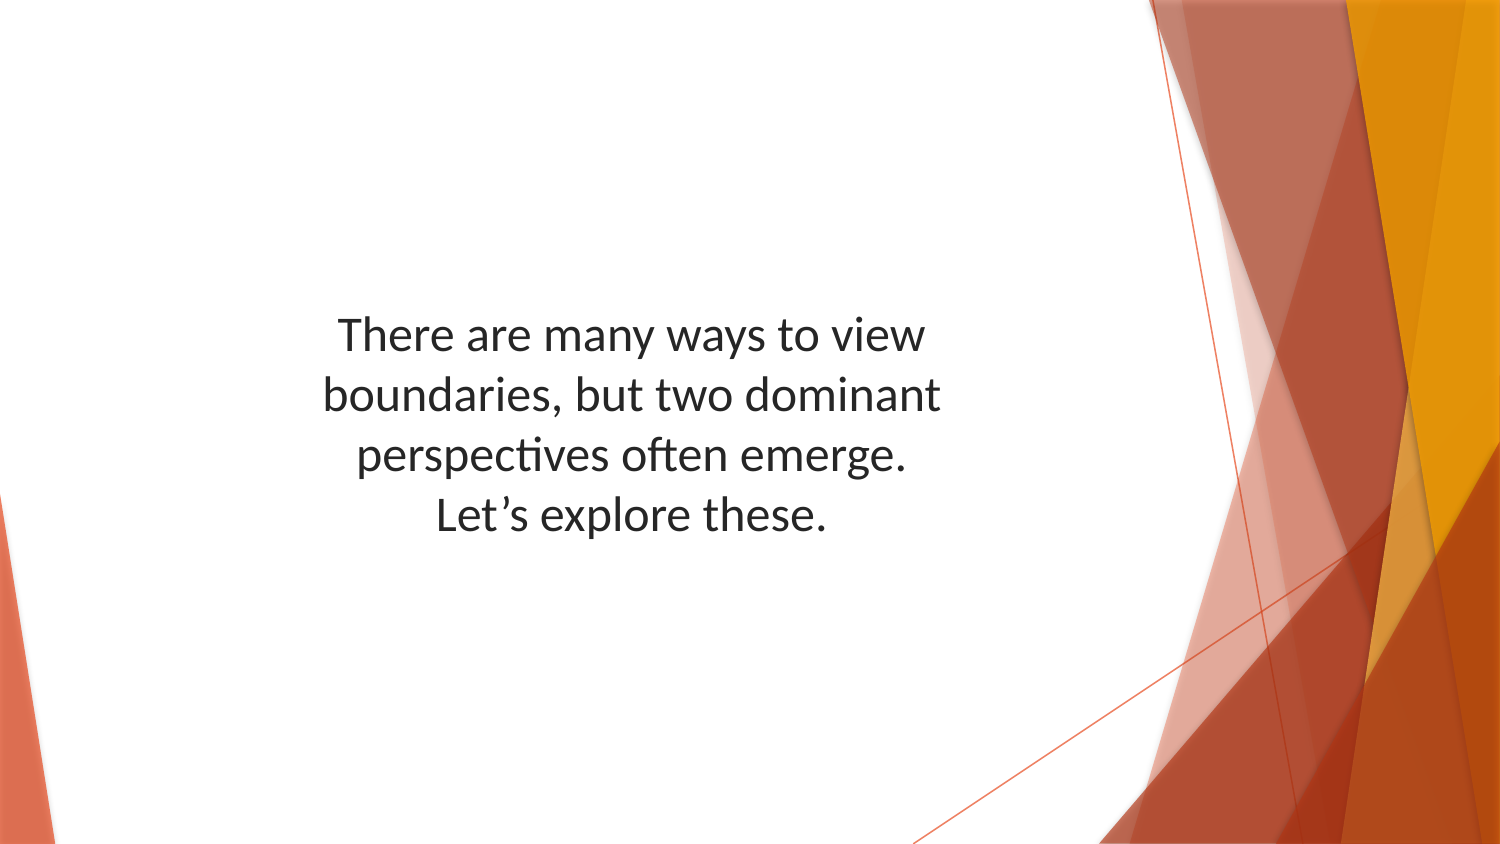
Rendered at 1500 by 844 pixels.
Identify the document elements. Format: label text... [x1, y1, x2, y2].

list There are many ways to view boundaries, but two dominant perspectives often emerge. Let’s explore these. [301, 197, 963, 647]
